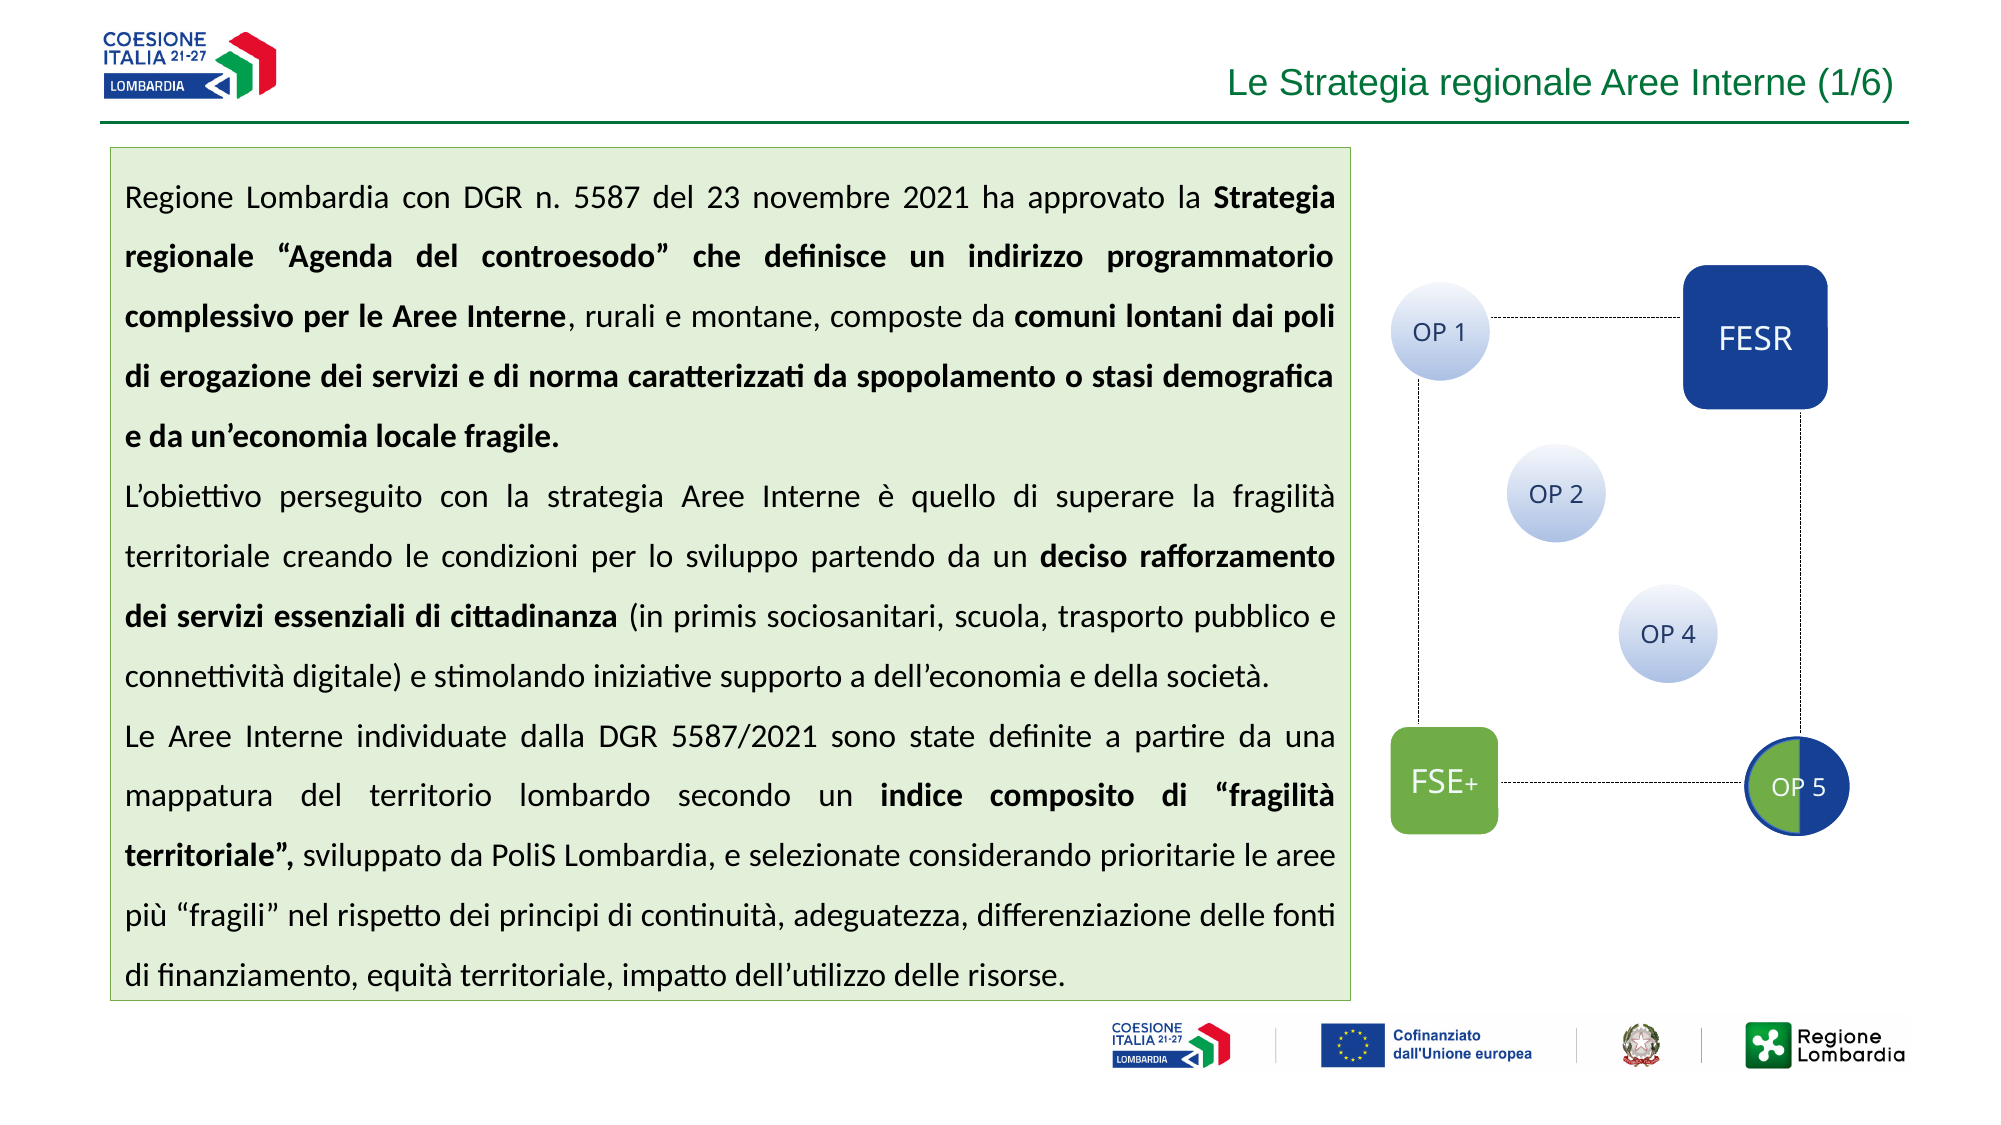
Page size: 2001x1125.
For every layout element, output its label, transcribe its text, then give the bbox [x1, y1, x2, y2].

text_box OP 1 [1387, 278, 1493, 384]
text_box OP 4 [1615, 581, 1721, 687]
text_box FSE+ [1389, 725, 1500, 836]
text_box [1348, 145, 1887, 1003]
text_box OP 2 [1503, 440, 1609, 546]
picture [90, 16, 291, 115]
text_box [1731, 734, 1866, 838]
picture [1103, 1012, 1910, 1074]
text_box FESR [1680, 261, 1831, 413]
text_box [1418, 317, 1801, 783]
text_box Regione Lombardia con DGR n. 5587 del 23 novembre 2021 ha approvato la Strategia regionale “Agenda del controesodo” che definisce un indirizzo programmatorio complessivo per le Aree Interne, rurali e montane, composte da comuni lontani dai poli di erogazione dei servizi e di norma caratterizzati da spopolamento o stasi demografica e da un’economia locale fragile. L’obiettivo perseguito con la strategia Aree Interne è quello di superare la fragilità territoriale creando le condizioni per lo sviluppo partendo da un deciso rafforzamento dei servizi essenziali di cittadinanza (in primis sociosanitari, scuola, trasporto pubblico e connettività digitale) e stimolando iniziative supporto a dell’economia e della società. Le Aree Interne individuate dalla DGR 5587/2021 sono state definite a partire da una mappatura del territorio lombardo secondo un indice composito di “fragilità territoriale”, sviluppato da PoliS Lombardia, e selezionate considerando prioritarie le aree più “fragili” nel rispetto dei principi di continuità, adeguatezza, differenziazione delle fonti di finanziamento, equità territoriale, impatto dell’utilizzo delle risorse. [110, 147, 1351, 1001]
text_box Le Strategia regionale Aree Interne (1/6) [774, 50, 1910, 111]
